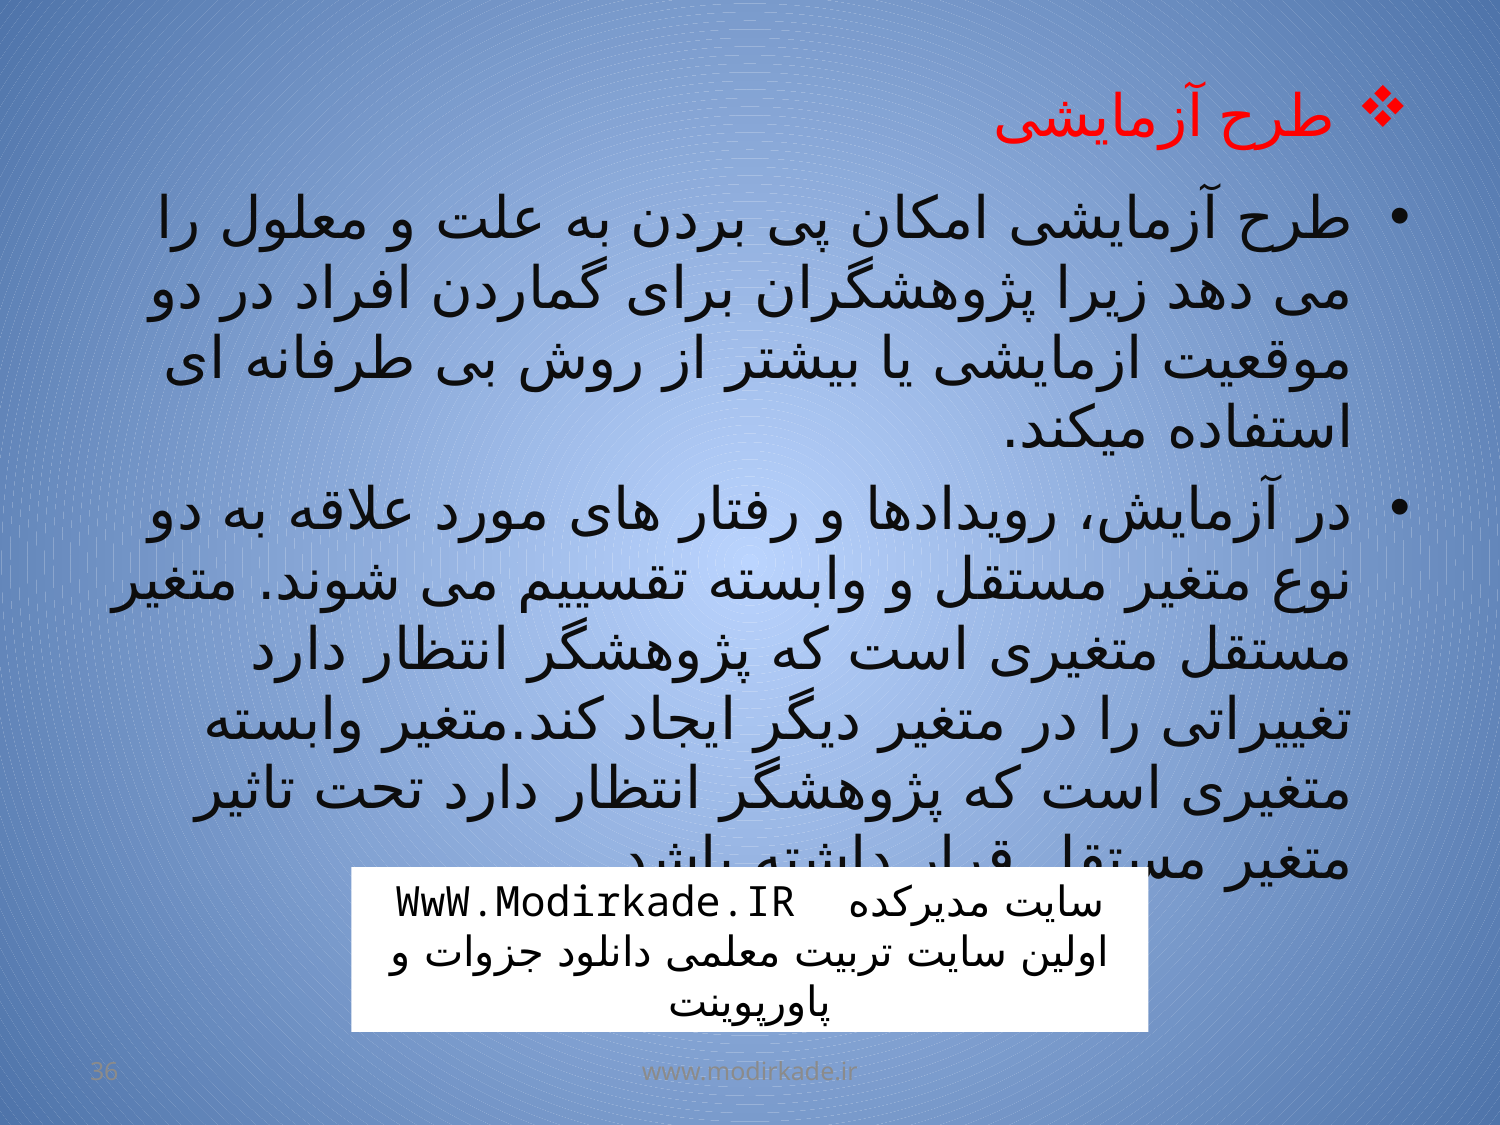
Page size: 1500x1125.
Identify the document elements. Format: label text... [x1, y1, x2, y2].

slide_number 36 [75, 1042, 425, 1103]
title طرح آزمایشی [75, 54, 1425, 172]
list طرح آزمایشی امکان پی بردن به علت و معلول را می دهد زیرا پژوهشگران برای گماردن افراد در دو موقعیت ازمایشی یا بیشتر از روش بی طرفانه ای استفاده میکند. در آزمایش، رویدادها و رفتار های مورد علاقه به دو نوع متغیر مستقل و وابسته تقسییم می شوند. متغیر مستقل متغیری است که پژوهشگر انتظار دارد تغییراتی را در متغیر دیگر ایجاد کند.متغیر وابسته متغیری است که پژوهشگر انتظار دارد تحت تاثیر متغیر مستقل قرار داشته باشد. [75, 172, 1425, 1047]
footer www.modirkade.ir [512, 1042, 988, 1103]
text_box سایت مدیرکده WwW.Modirkade.IR اولین سایت تربیت معلمی دانلود جزوات و پاورپوینت [351, 867, 1149, 1032]
